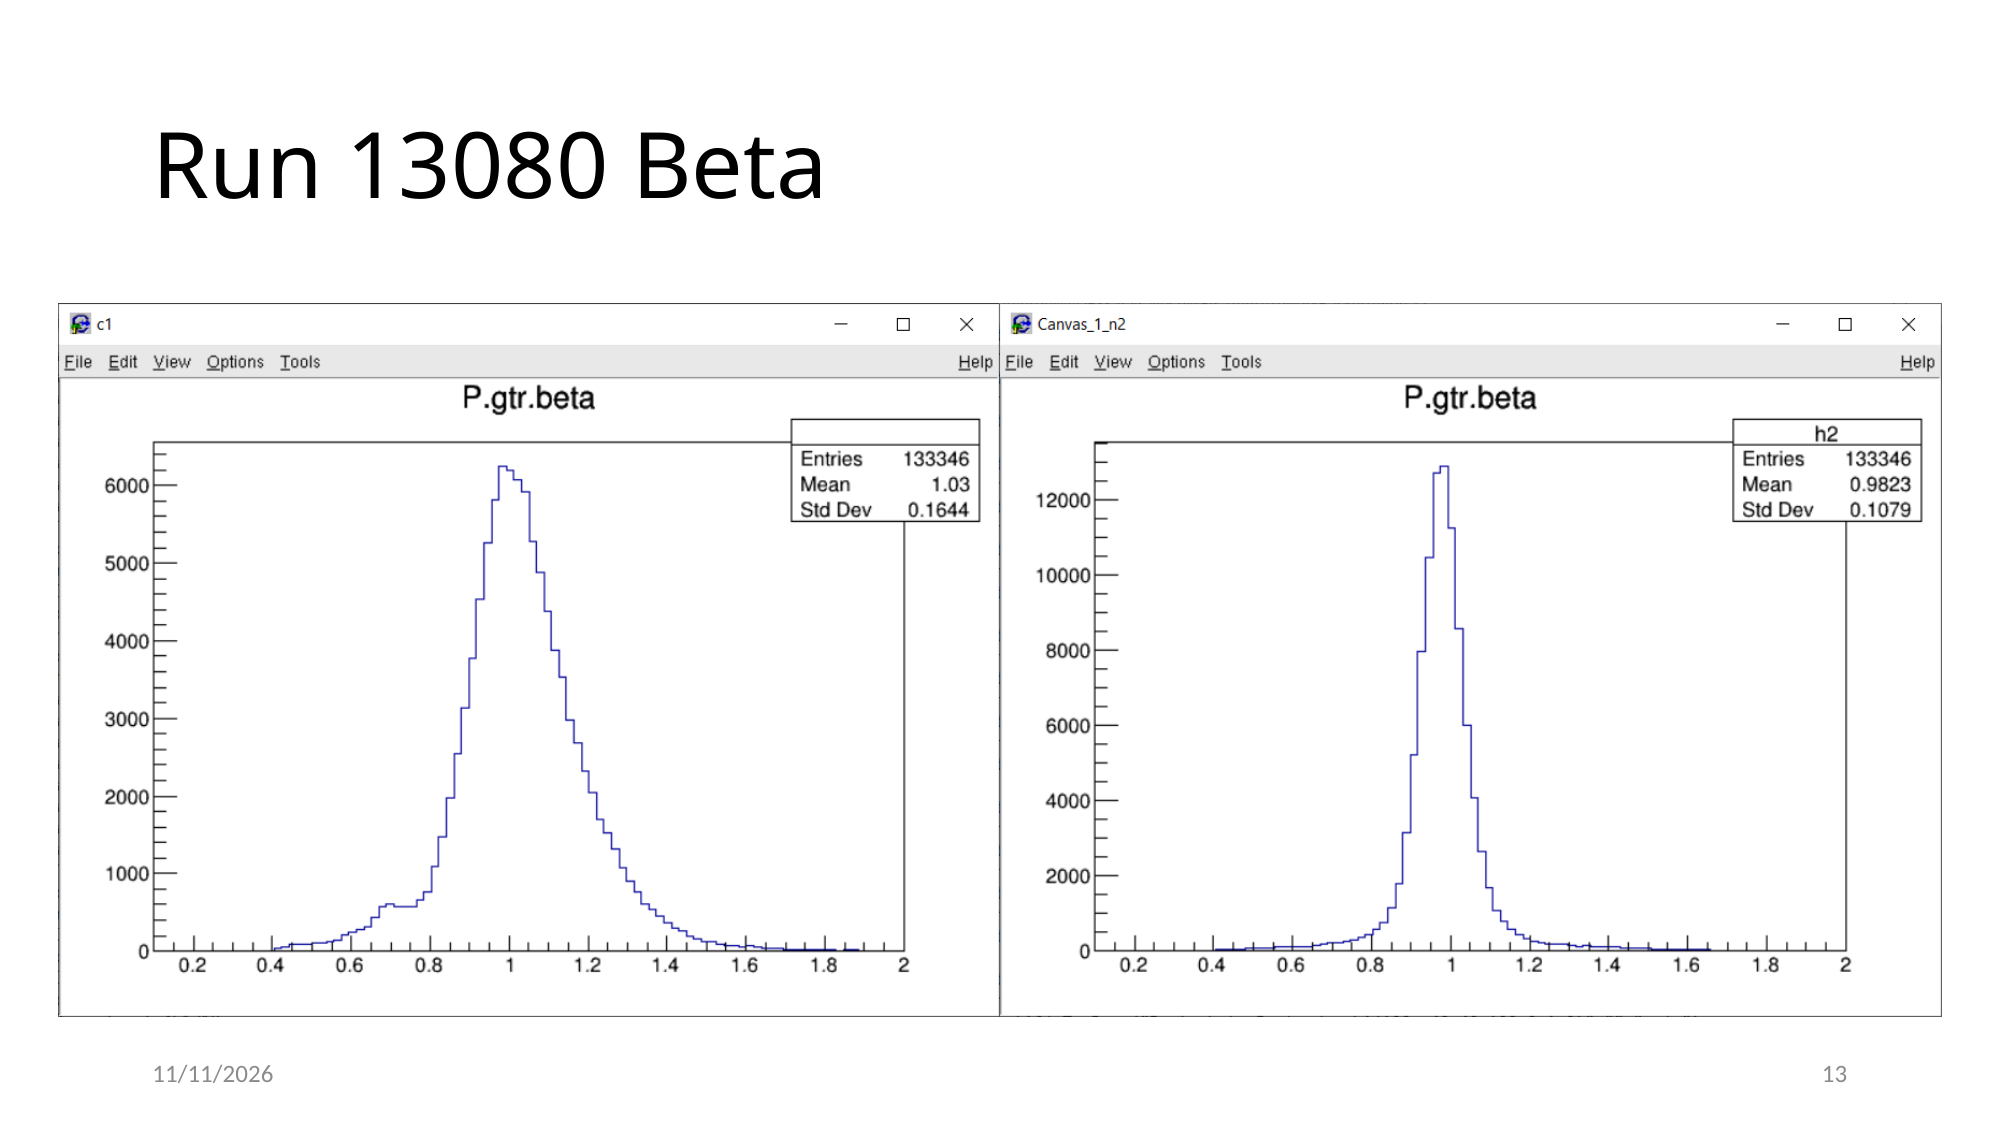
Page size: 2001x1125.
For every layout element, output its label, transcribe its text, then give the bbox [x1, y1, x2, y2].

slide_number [137, 1042, 588, 1103]
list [58, 303, 999, 1017]
title Run 13080 Beta [137, 59, 1863, 278]
slide_number 13 [1412, 1042, 1863, 1103]
picture [999, 303, 1942, 1017]
